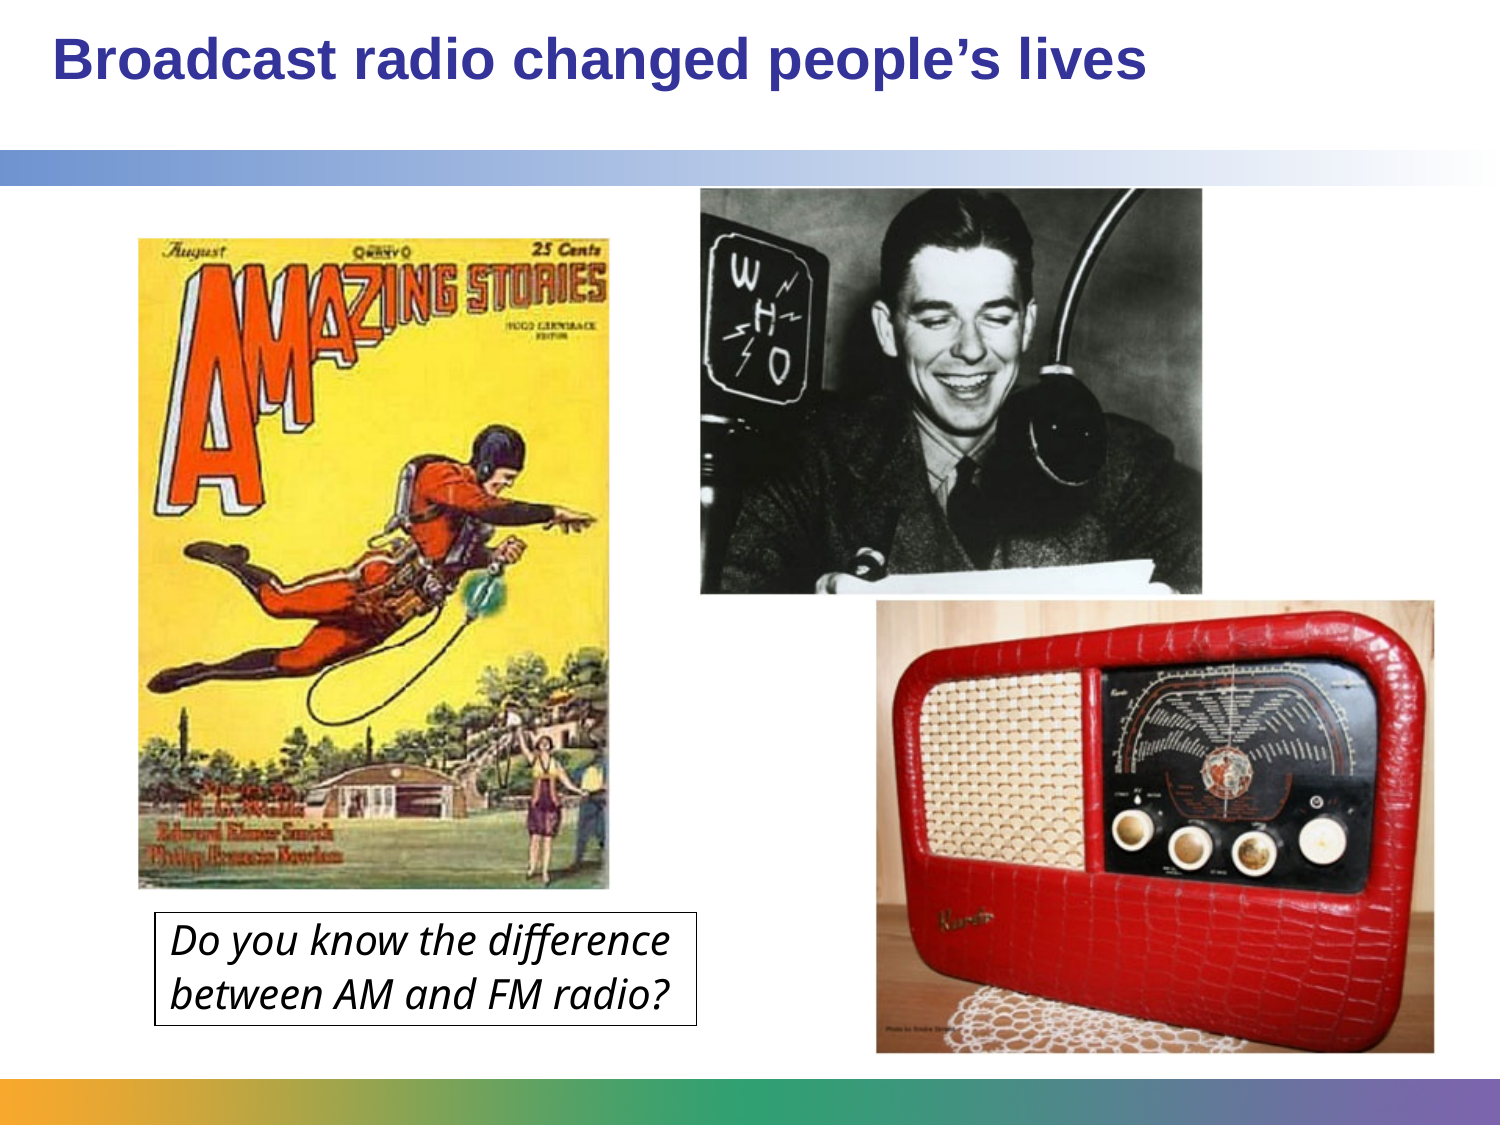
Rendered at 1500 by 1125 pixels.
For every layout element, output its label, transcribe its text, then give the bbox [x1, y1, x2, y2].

title Broadcast radio changed people’s lives [37, 0, 1500, 126]
picture [874, 599, 1437, 1055]
picture [137, 237, 612, 891]
picture [699, 187, 1204, 596]
picture [0, 1079, 1500, 1125]
text_box Do you know the difference between AM and FM radio? [154, 912, 697, 1026]
